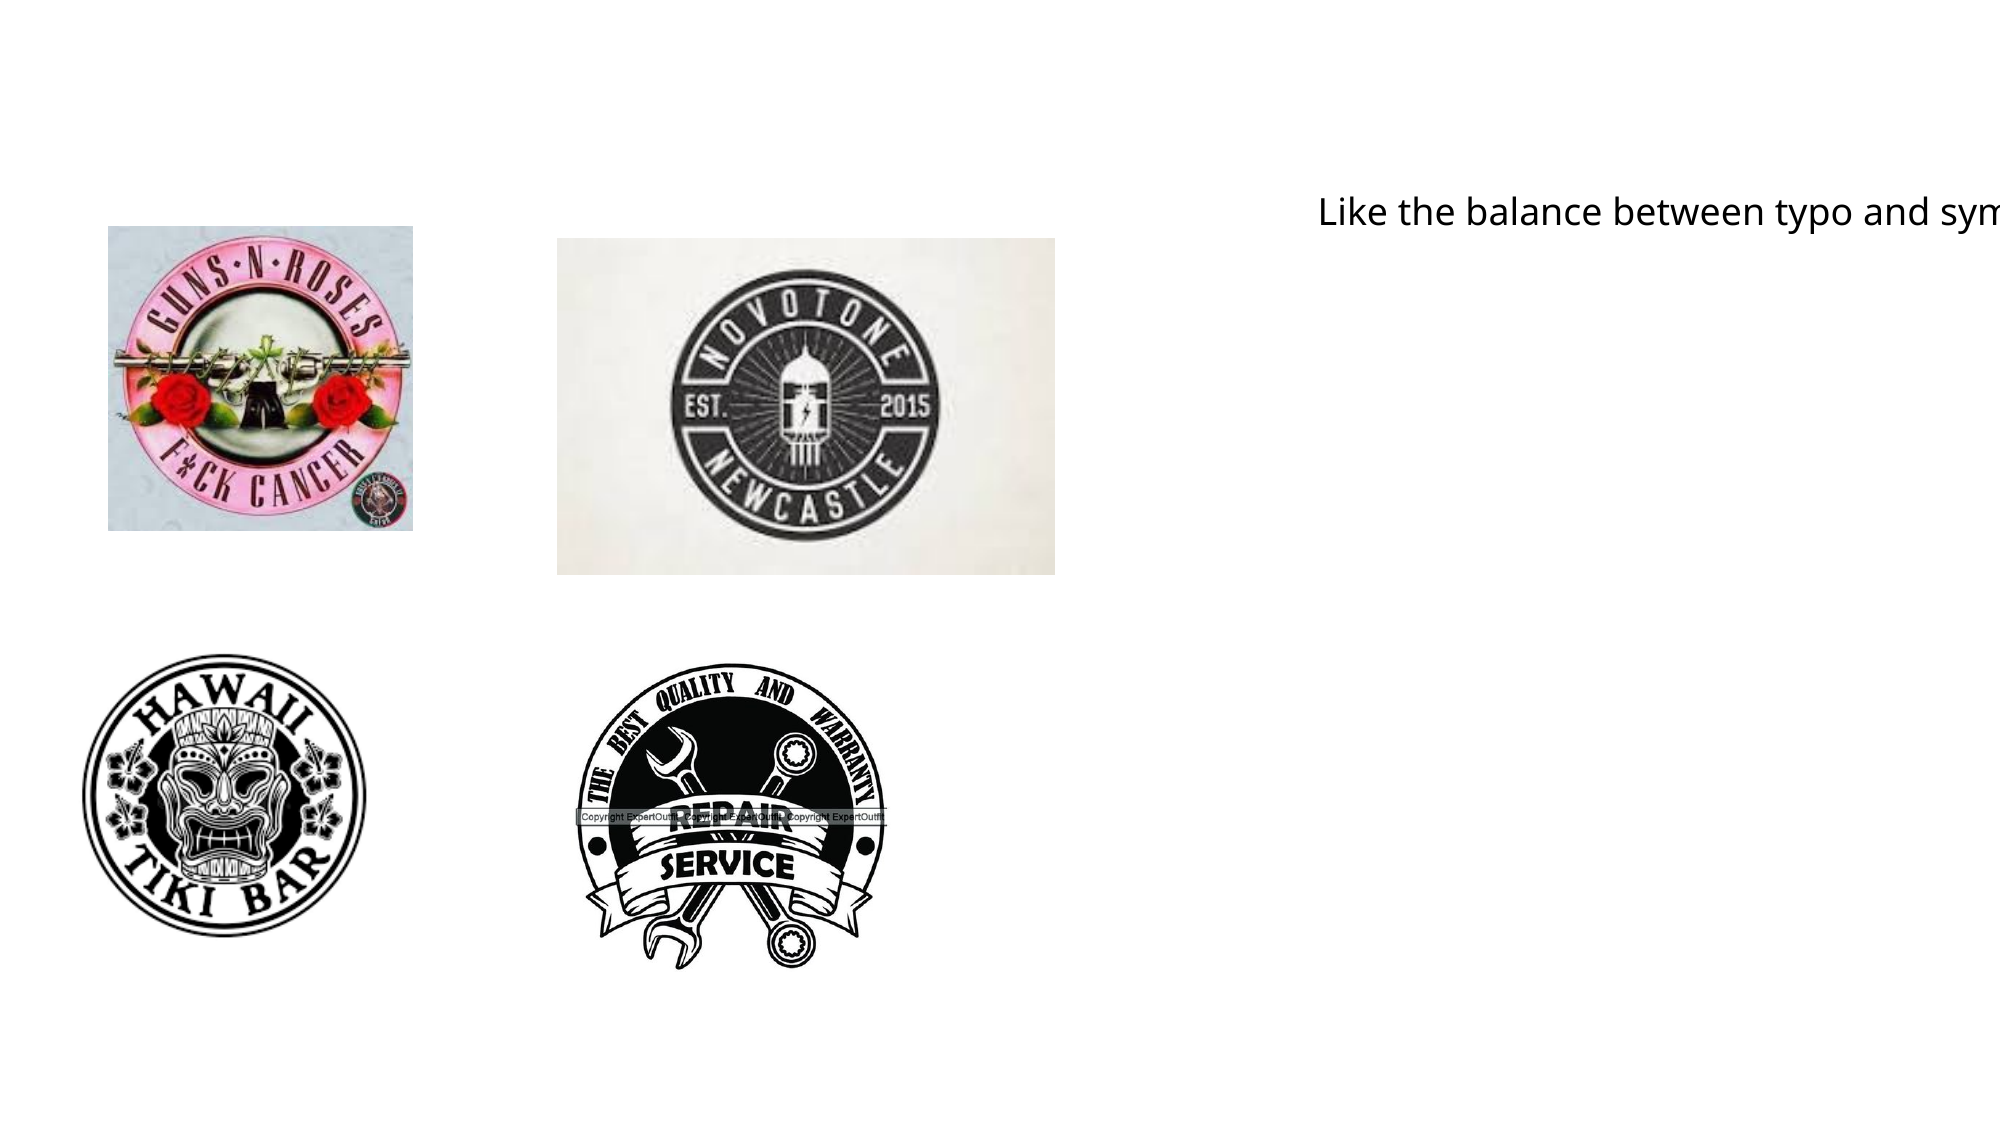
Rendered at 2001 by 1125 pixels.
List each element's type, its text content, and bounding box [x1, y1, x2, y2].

picture [556, 238, 1055, 576]
picture [48, 619, 401, 973]
picture [107, 225, 414, 531]
picture [524, 660, 939, 973]
text_box Like the balance between typo and symbols [1302, 180, 2000, 241]
